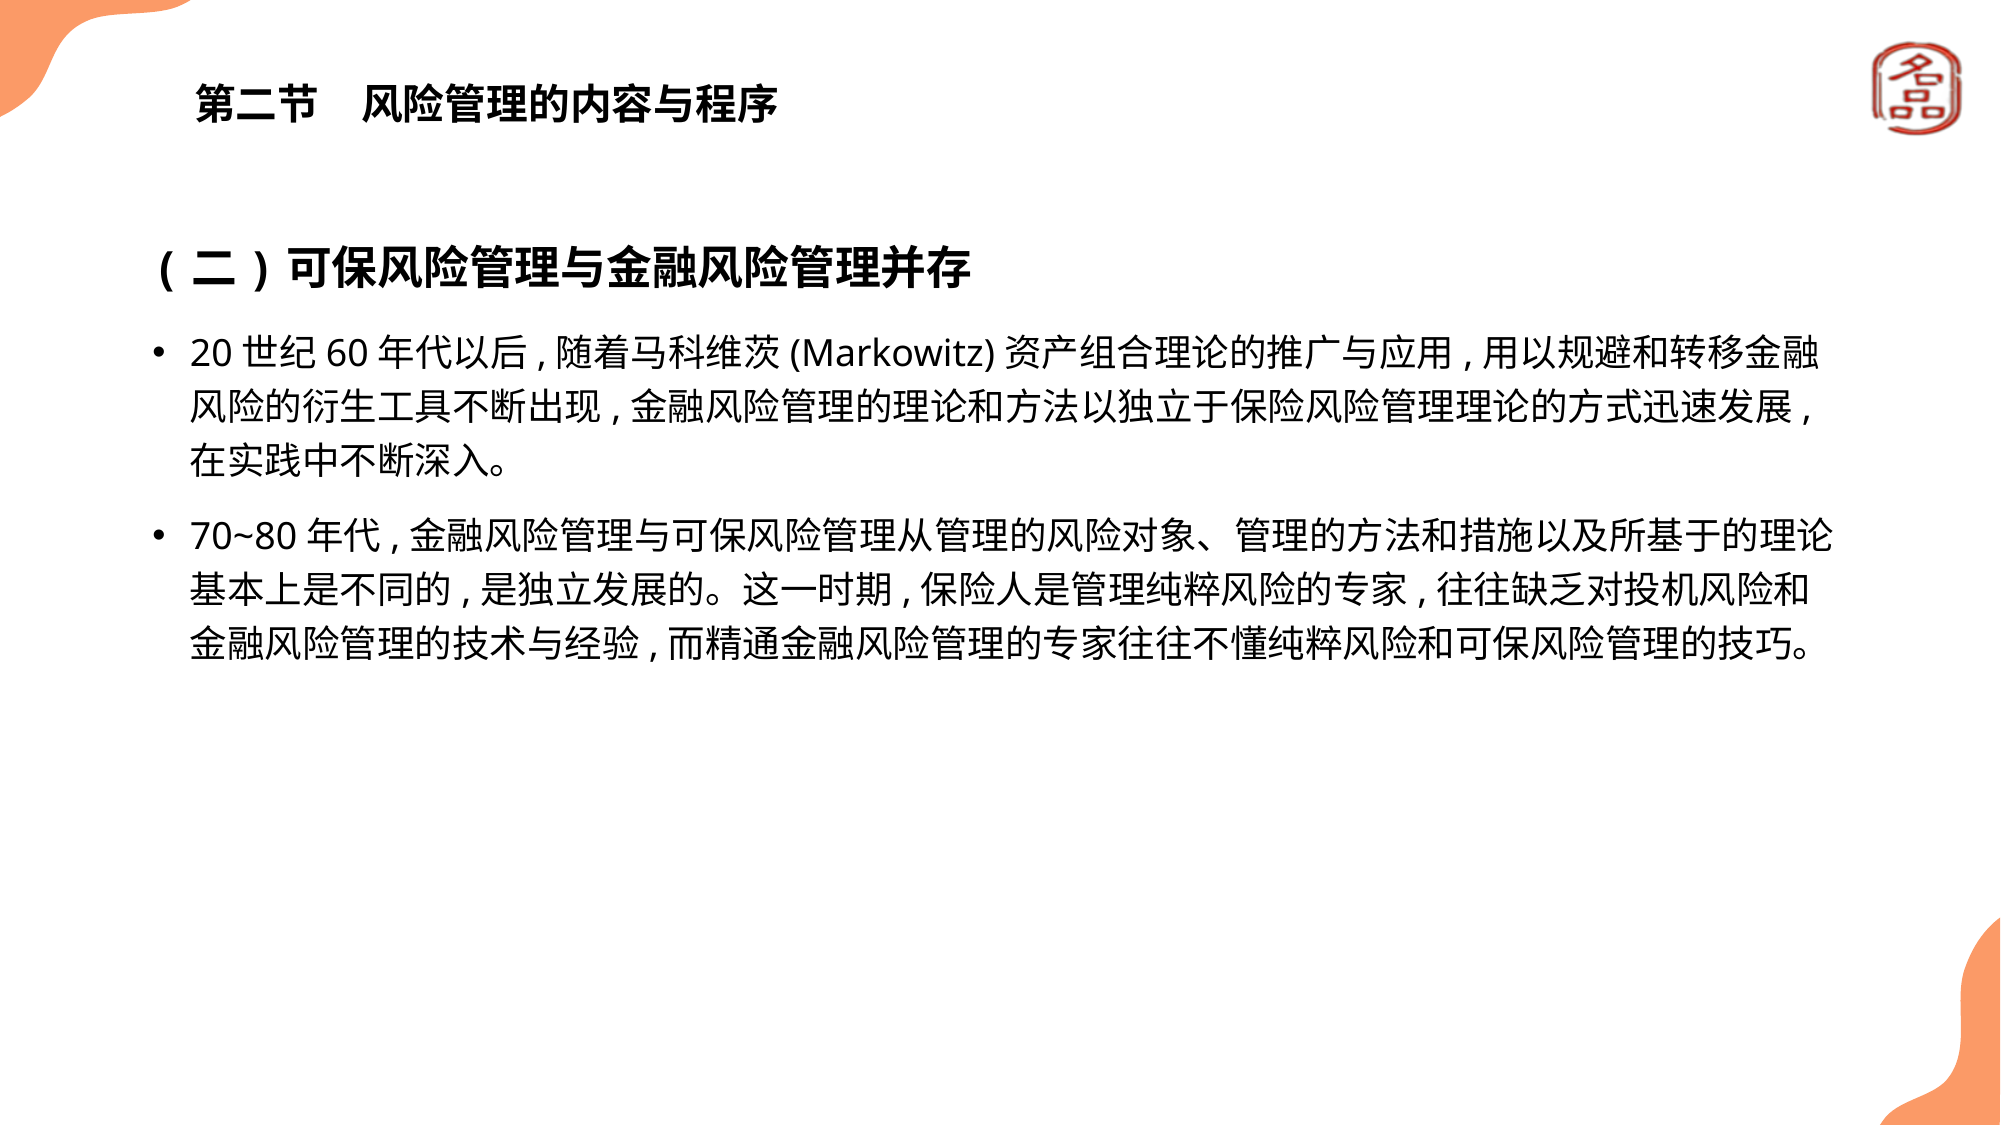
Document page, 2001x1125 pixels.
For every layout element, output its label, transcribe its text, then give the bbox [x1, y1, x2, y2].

title 第二节 风险管理的内容与程序 [137, 60, 1863, 152]
picture [1861, 10, 1990, 147]
list (二)可保风险管理与金融风险管理并存 20世纪60年代以后,随着马科维茨(Markowitz)资产组合理论的推广与应用,用以规避和转移金融风险的衍生工具不断出现,金融风险管理的理论和方法以独立于保险风险管理理论的方式迅速发展,在实践中不断深入。 70~80年代,金融风险管理与可保风险管理从管理的风险对象、管理的方法和措施以及所基于的理论基本上是不同的,是独立发展的。这一时期,保险人是管理纯粹风险的专家,往往缺乏对投机风险和金融风险管理的技术与经验,而精通金融风险管理的专家往往不懂纯粹风险和可保风险管理的技巧。 [137, 217, 1863, 1031]
